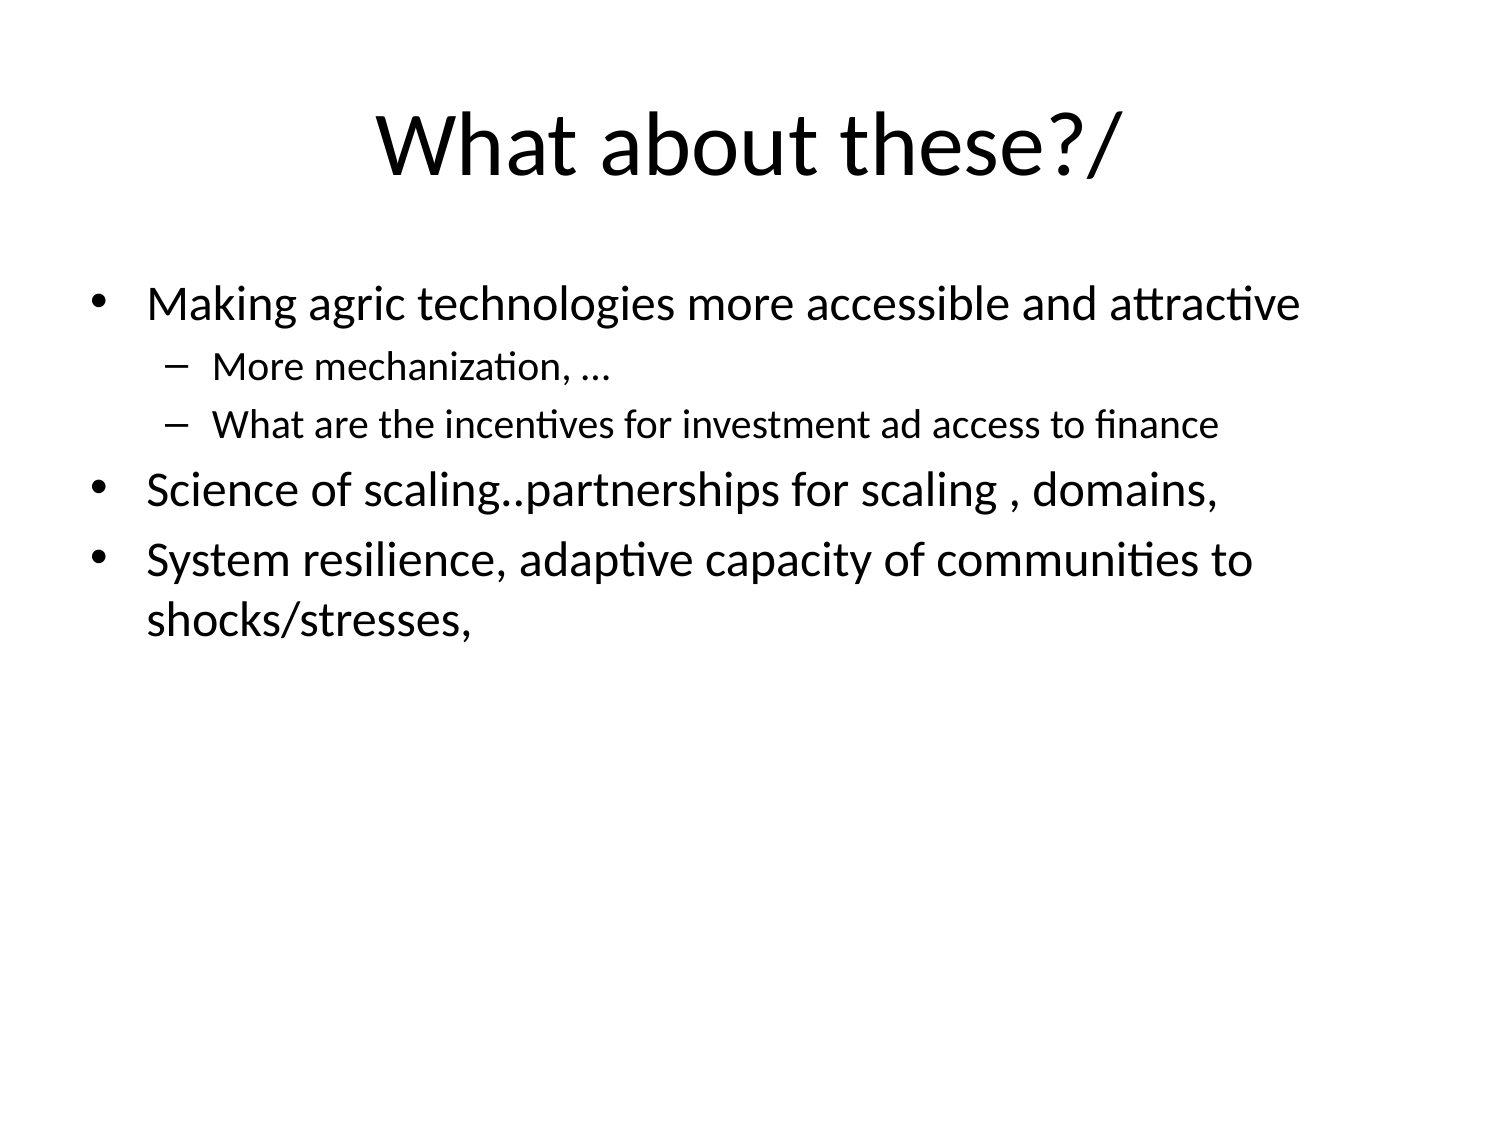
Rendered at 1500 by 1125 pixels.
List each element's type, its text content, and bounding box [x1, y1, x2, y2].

title What about these?/ [75, 45, 1425, 233]
list Making agric technologies more accessible and attractive More mechanization, … What are the incentives for investment ad access to finance Science of scaling..partnerships for scaling , domains, System resilience, adaptive capacity of communities to shocks/stresses, [75, 262, 1425, 1005]
